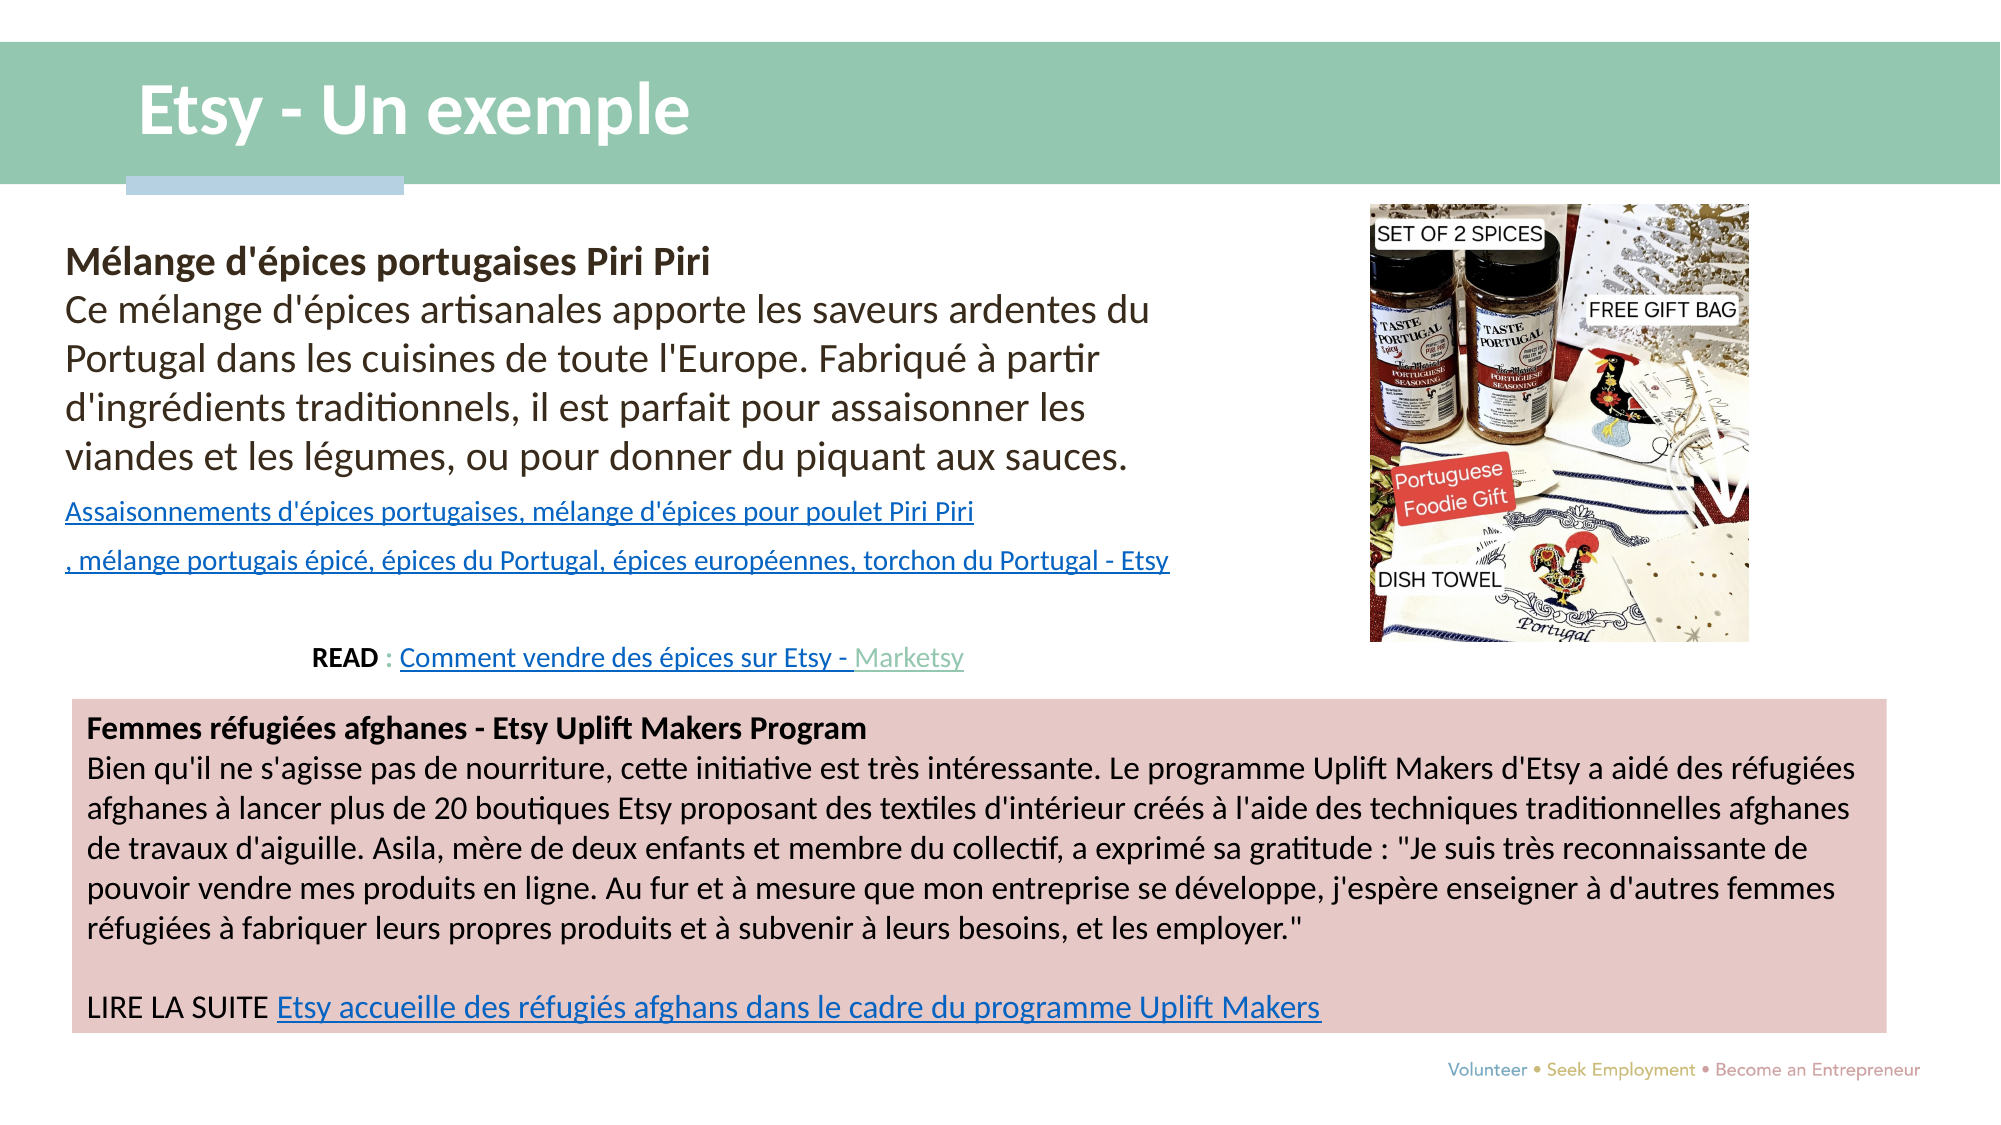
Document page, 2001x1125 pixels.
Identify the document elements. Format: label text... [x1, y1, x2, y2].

text_box Mélange d'épices portugaises Piri Piri Ce mélange d'épices artisanales apporte les saveurs ardentes du Portugal dans les cuisines de toute l'Europe. Fabriqué à partir d'ingrédients traditionnels, il est parfait pour assaisonner les viandes et les légumes, ou pour donner du piquant aux sauces. Assaisonnements d'épices portugaises, mélange d'épices pour poulet Piri Piri, mélange portugais épicé, épices du Portugal, épices européennes, torchon du Portugal - Etsy READ : Comment vendre des épices sur Etsy - Marketsy [50, 226, 1209, 668]
text_box Femmes réfugiées afghanes - Etsy Uplift Makers Program Bien qu'il ne s'agisse pas de nourriture, cette initiative est très intéressante. Le programme Uplift Makers d'Etsy a aidé des réfugiées afghanes à lancer plus de 20 boutiques Etsy proposant des textiles d'intérieur créés à l'aide des techniques traditionnelles afghanes de travaux d'aiguille. Asila, mère de deux enfants et membre du collectif, a exprimé sa gratitude : "Je suis très reconnaissante de pouvoir vendre mes produits en ligne. Au fur et à mesure que mon entreprise se développe, j'espère enseigner à d'autres femmes réfugiées à fabriquer leurs propres produits et à subvenir à leurs besoins, et les employer." LIRE LA SUITE Etsy accueille des réfugiés afghans dans le cadre du programme Uplift Makers [72, 698, 1887, 1033]
list Etsy - Un exemple [123, 51, 1913, 170]
picture [1370, 204, 1749, 642]
picture [1418, 1046, 1971, 1103]
